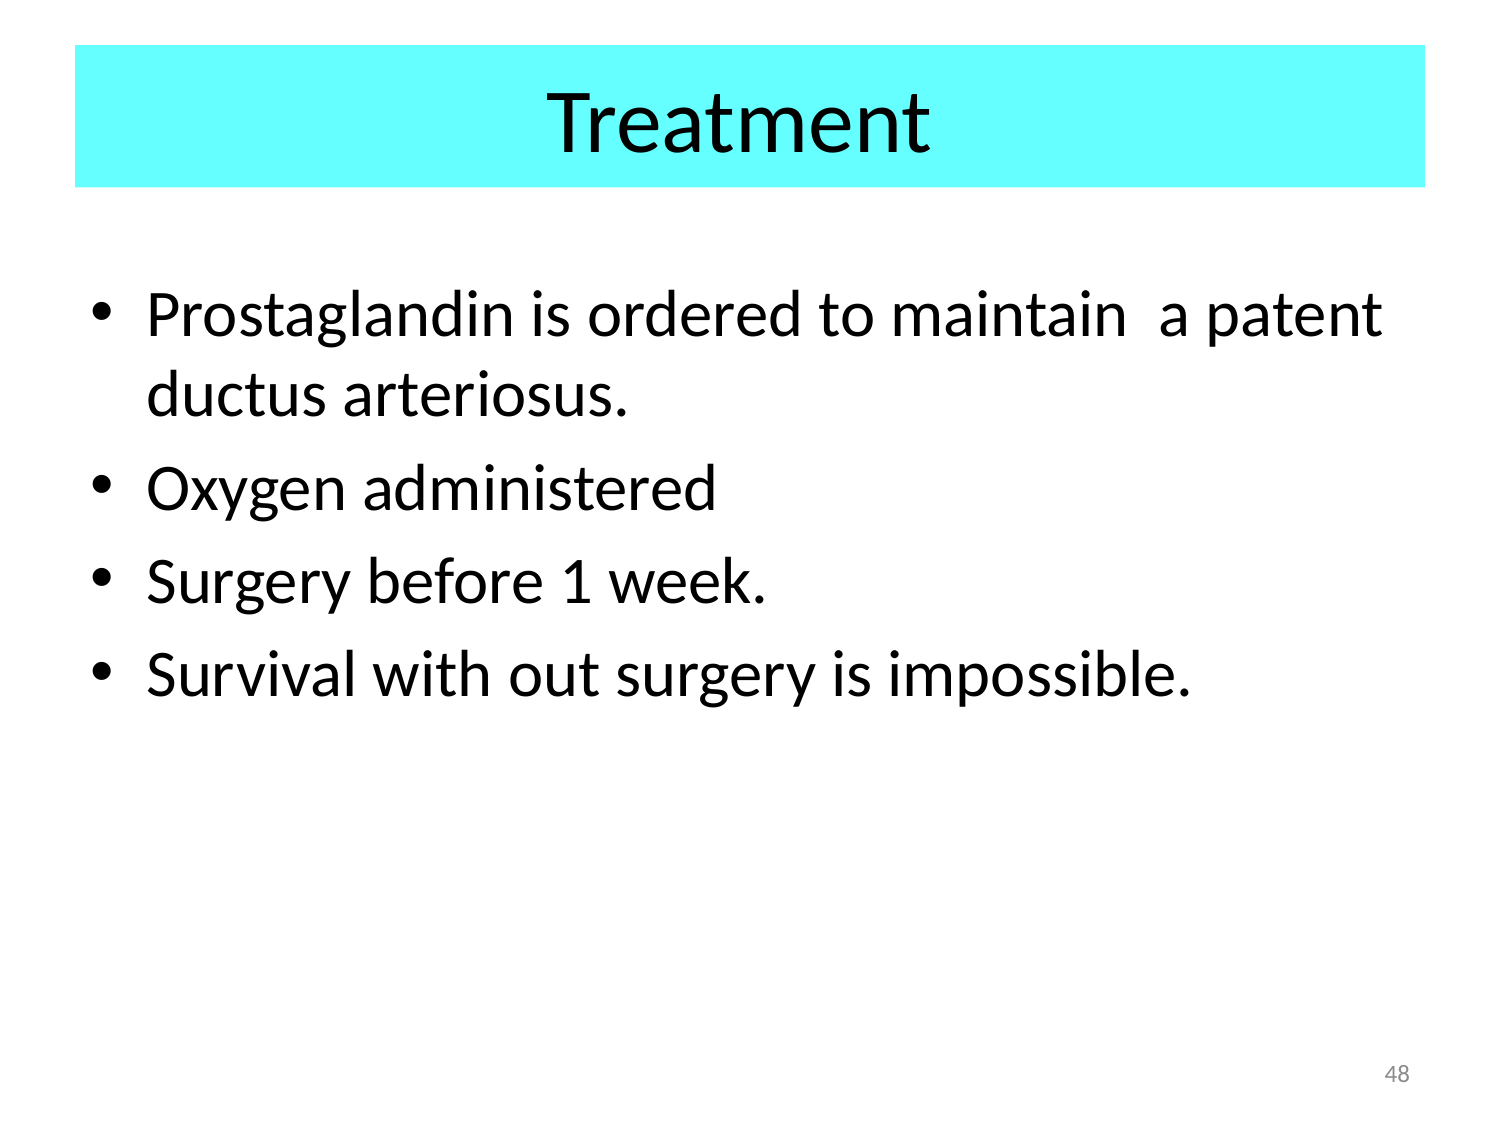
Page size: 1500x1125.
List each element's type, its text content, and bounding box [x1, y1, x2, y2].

list Prostaglandin is ordered to maintain a patent ductus arteriosus. Oxygen administered Surgery before 1 week. Survival with out surgery is impossible. [75, 262, 1425, 1005]
title Treatment [75, 45, 1425, 188]
slide_number 48 [1074, 1042, 1425, 1103]
